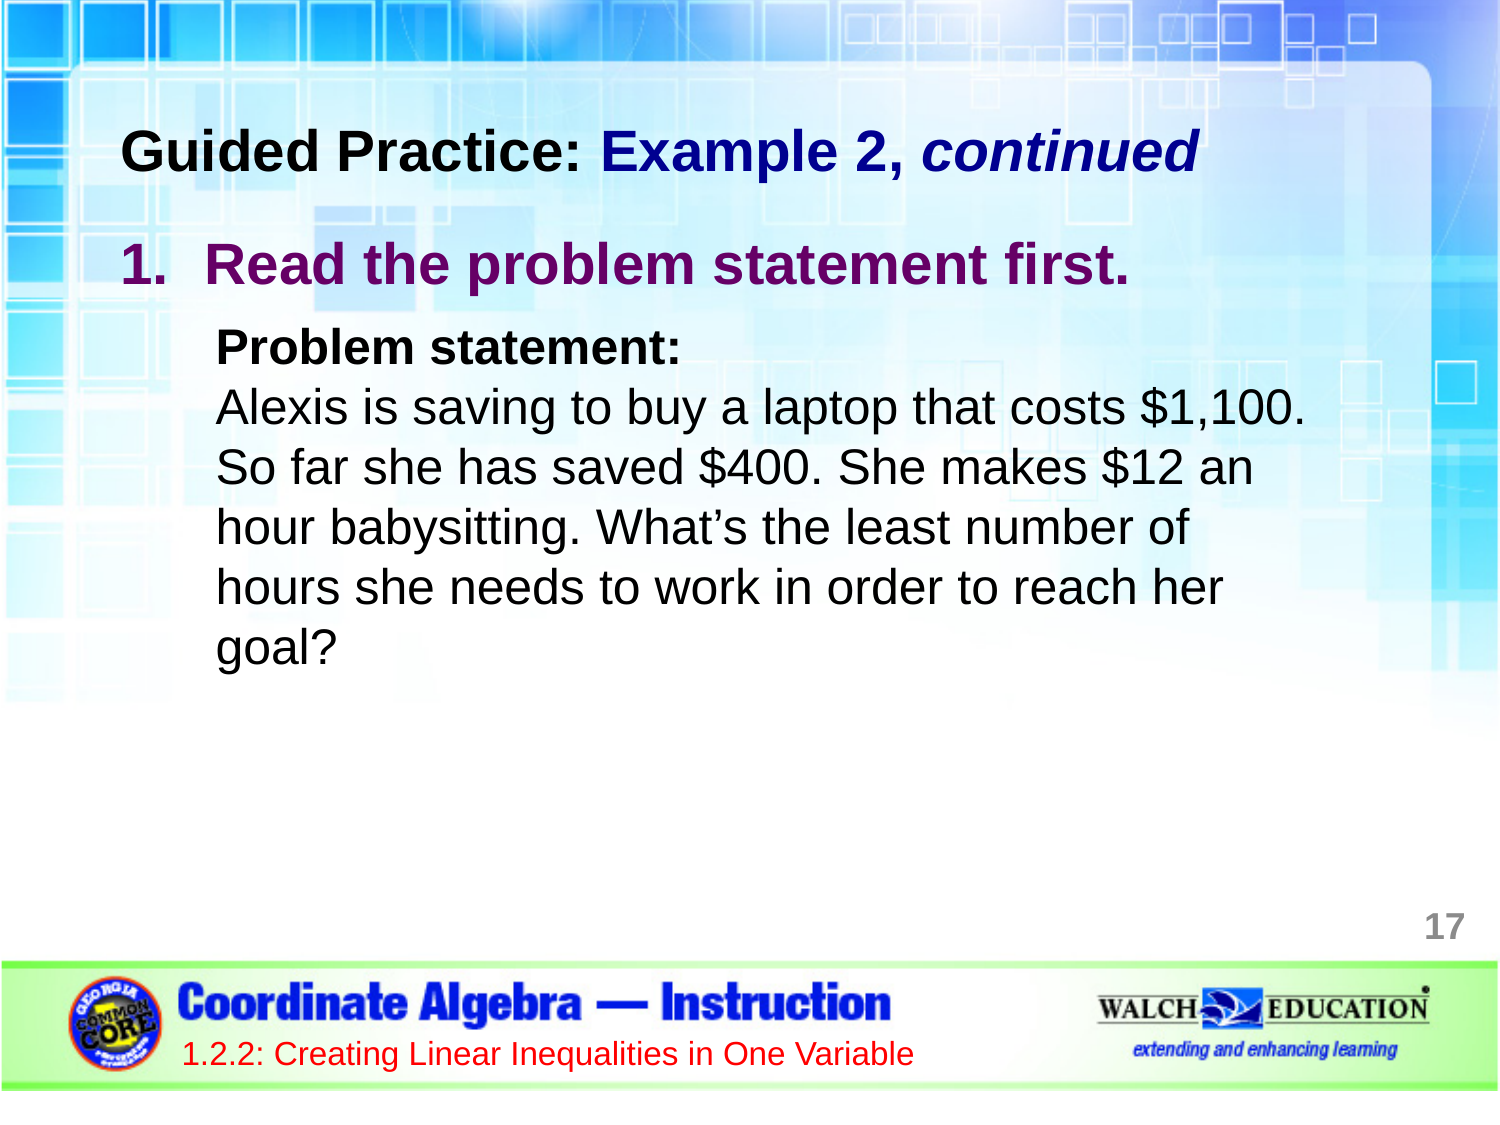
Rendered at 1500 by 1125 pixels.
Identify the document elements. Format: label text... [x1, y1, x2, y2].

picture [1, 0, 1500, 1091]
slide_number 17 [1361, 901, 1481, 949]
text_box Problem statement: Alexis is saving to buy a laptop that costs $1,100. So far she has saved $400. She makes $12 an hour babysitting. What’s the least number of hours she needs to work in order to reach her goal? [200, 306, 1343, 682]
list 1.2.2: Creating Linear Inequalities in One Variable [166, 1024, 1074, 1069]
subtitle Guided Practice: Example 2, continued Read the problem statement first. [105, 105, 1394, 925]
